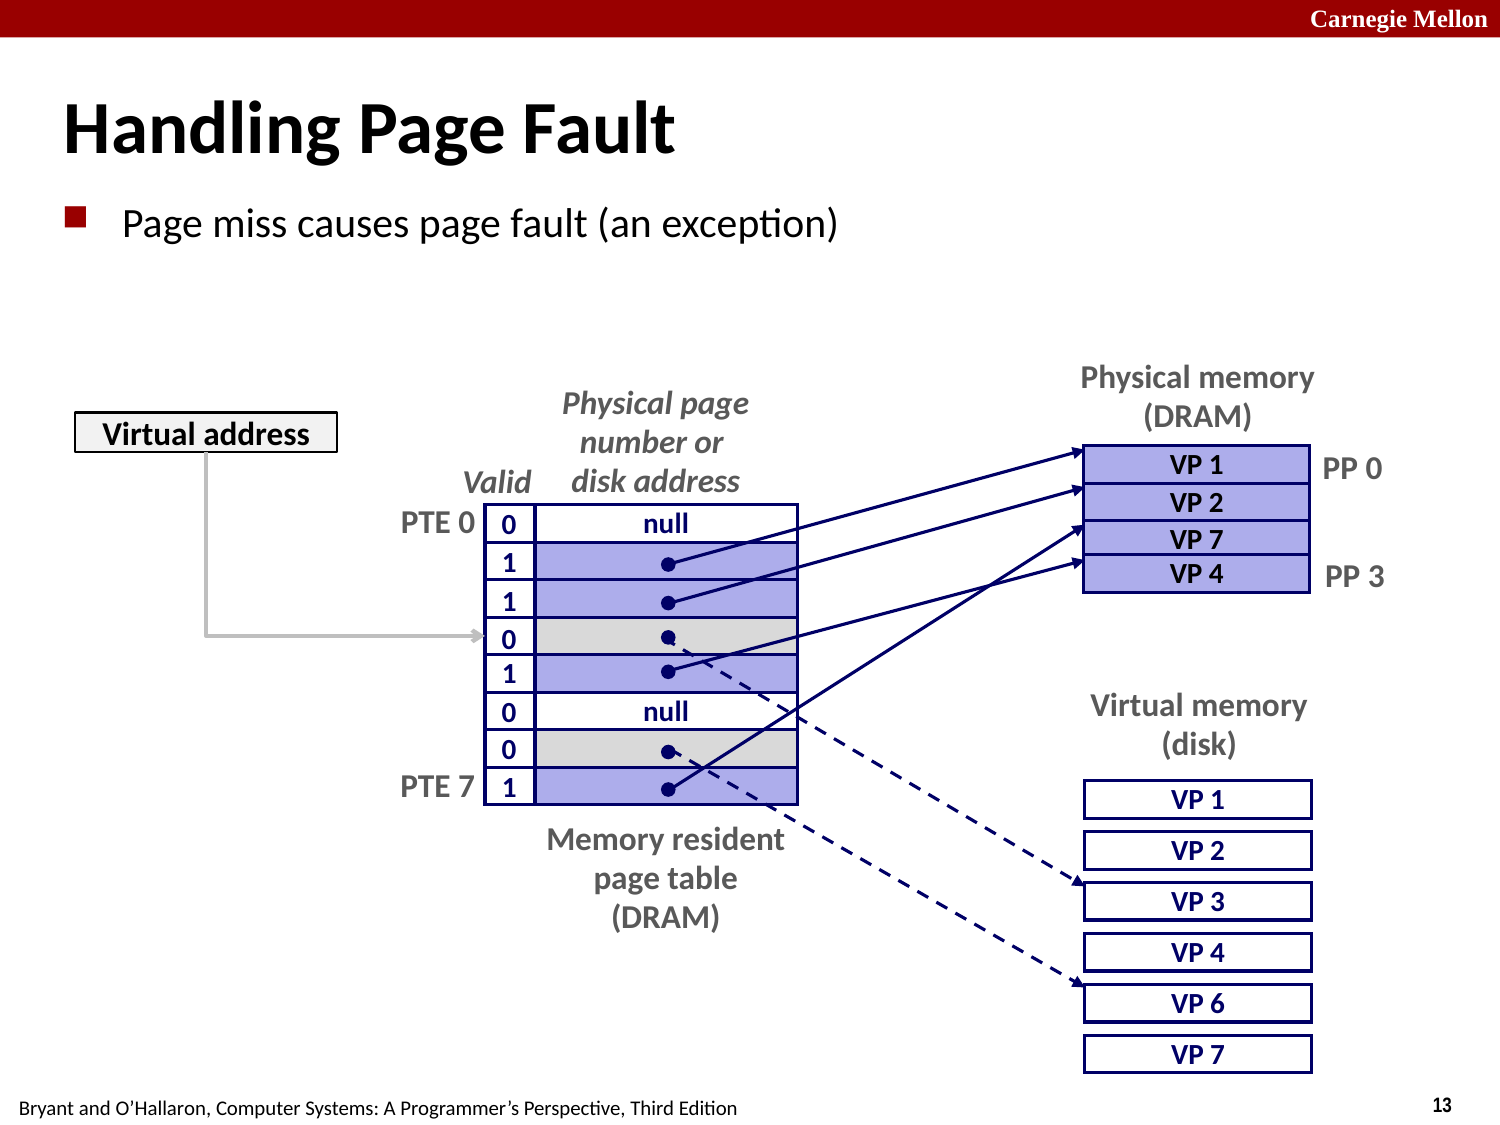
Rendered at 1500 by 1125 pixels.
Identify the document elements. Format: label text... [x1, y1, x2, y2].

text_box PP 0 [1307, 440, 1398, 495]
text_box [535, 654, 798, 693]
text_box 0 [486, 724, 532, 775]
text_box [662, 783, 675, 796]
text_box [1067, 874, 1084, 887]
title Handling Page Fault [48, 58, 1408, 188]
text_box VP 6 [1084, 984, 1312, 1022]
text_box [535, 617, 798, 654]
text_box PTE 0 [442, 494, 491, 549]
text_box VP 7 [1084, 1035, 1312, 1073]
text_box VP 7 [1083, 521, 1310, 554]
text_box Valid [447, 454, 560, 509]
text_box VP 4 [1084, 933, 1312, 971]
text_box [253, 404, 438, 684]
text_box [662, 558, 675, 571]
text_box [675, 484, 1083, 602]
text_box [662, 596, 675, 610]
text_box PTE 7 [385, 758, 490, 814]
text_box VP 3 [1084, 882, 1312, 921]
text_box 1 [487, 576, 532, 626]
list Page miss causes page fault (an exception) [50, 188, 1414, 313]
text_box VP 2 [1084, 831, 1312, 870]
text_box VP 4 [1083, 554, 1310, 593]
text_box PP 3 [1310, 548, 1400, 603]
text_box [1066, 975, 1084, 988]
text_box VP 2 [1083, 484, 1310, 521]
text_box [669, 557, 1085, 671]
text_box [991, 524, 1085, 584]
text_box VP 1 [1083, 445, 1310, 484]
text_box 1 [487, 537, 532, 576]
text_box [535, 542, 798, 579]
text_box Memory resident page table (DRAM) [531, 811, 801, 944]
text_box 0 [486, 687, 532, 724]
text_box [707, 730, 798, 767]
text_box [675, 446, 1083, 563]
text_box null [535, 504, 798, 542]
text_box [662, 665, 675, 679]
text_box 0 [486, 614, 532, 664]
text_box [535, 767, 798, 805]
text_box 1 [490, 775, 532, 813]
text_box [535, 579, 798, 617]
text_box 0 [491, 499, 532, 537]
text_box Physical memory (DRAM) [1065, 349, 1330, 444]
text_box 1 [487, 648, 532, 687]
text_box Virtual address [75, 412, 248, 453]
text_box [662, 745, 675, 759]
text_box VP 1 [1084, 780, 1312, 819]
text_box null [535, 693, 798, 730]
text_box [662, 631, 675, 644]
text_box Physical page number or disk address [547, 375, 765, 508]
text_box [535, 730, 761, 767]
text_box Virtual memory (disk) [1075, 677, 1324, 772]
